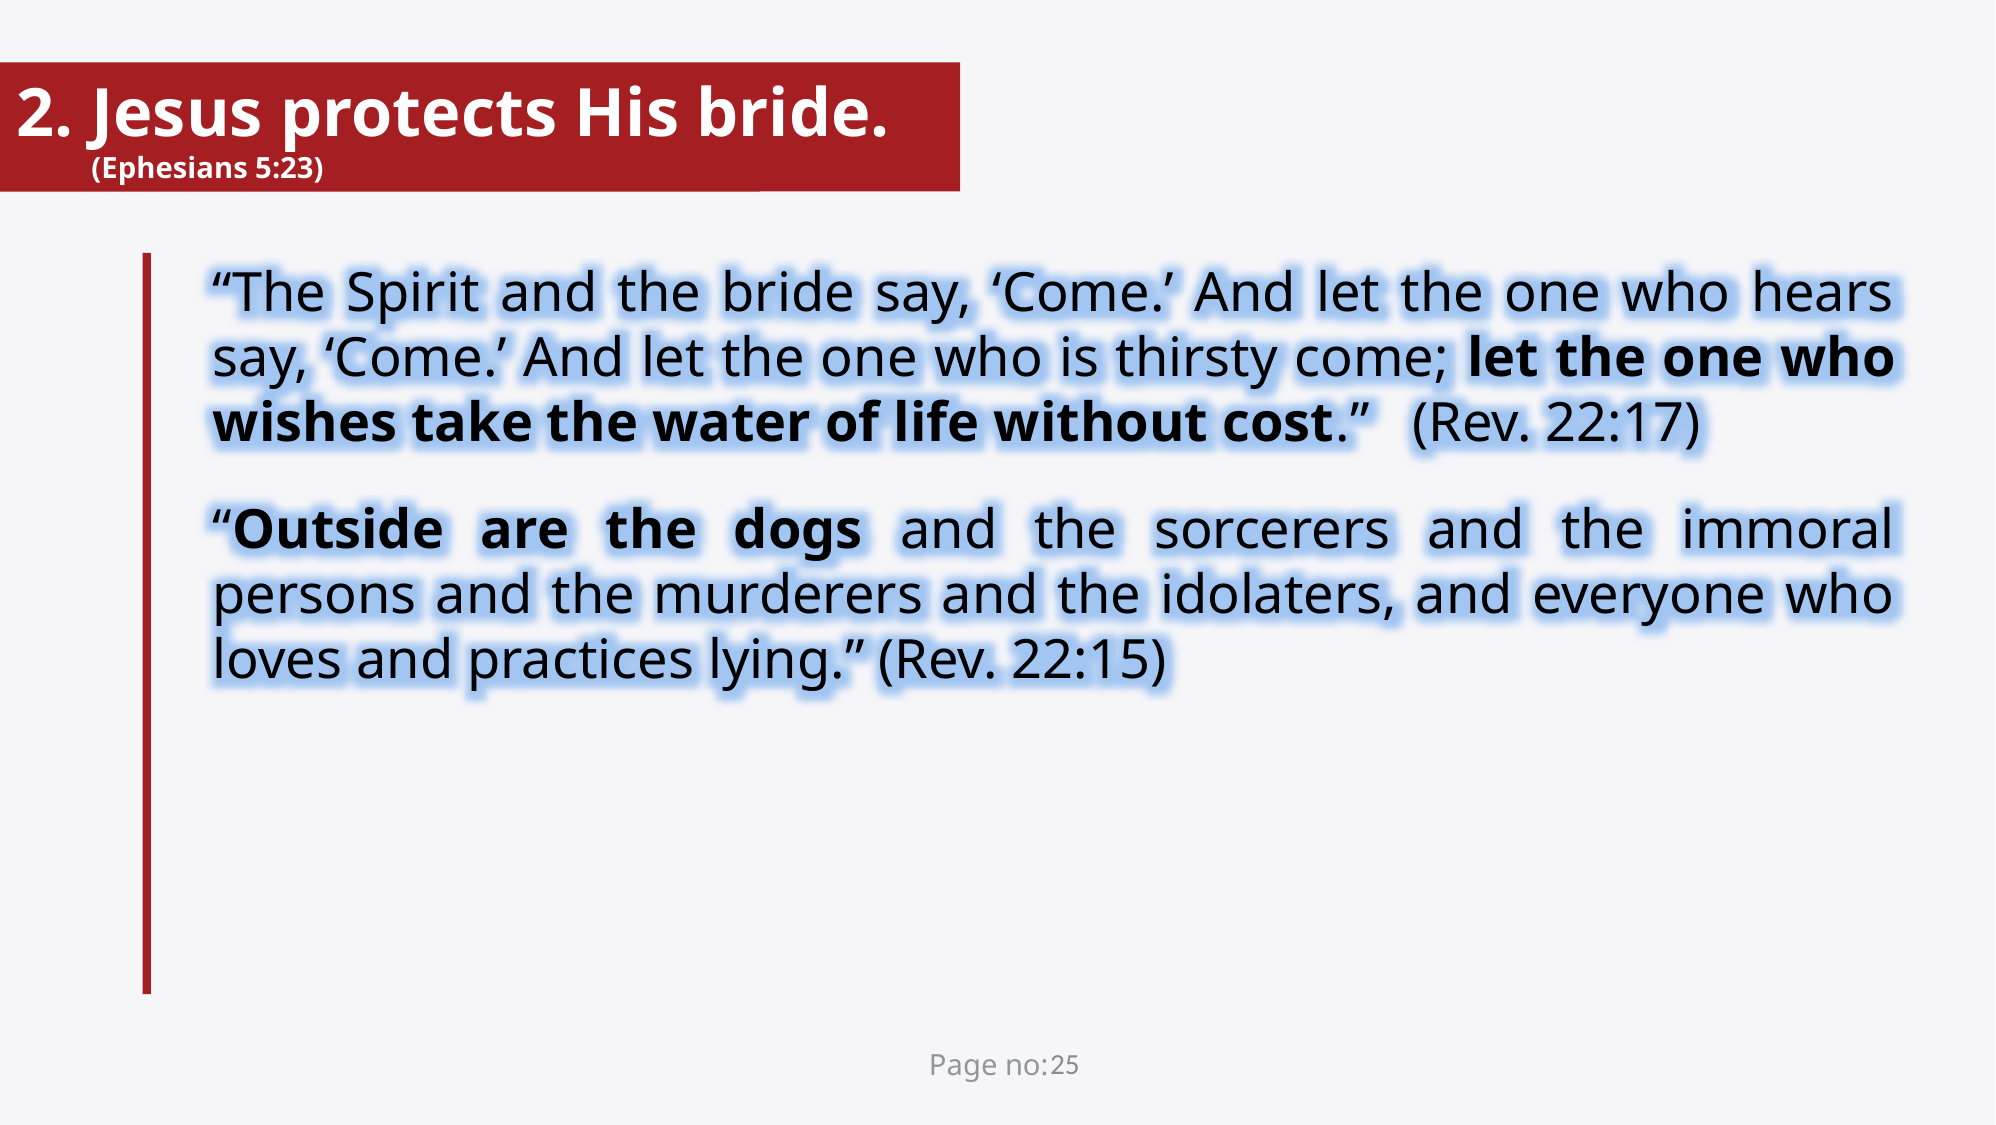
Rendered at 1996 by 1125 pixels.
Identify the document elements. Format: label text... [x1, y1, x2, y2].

text_box “Outside are the dogs and the sorcerers and the immoral persons and the murderers and the idolaters, and everyone who loves and practices lying.” (Rev. 22:15) [198, 487, 1911, 698]
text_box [1, 62, 961, 194]
text_box “The Spirit and the bride say, ‘Come.’ And let the one who hears say, ‘Come.’ And let the one who is thirsty come; let the one who wishes take the water of life without cost.” (Rev. 22:17) [198, 249, 1911, 460]
